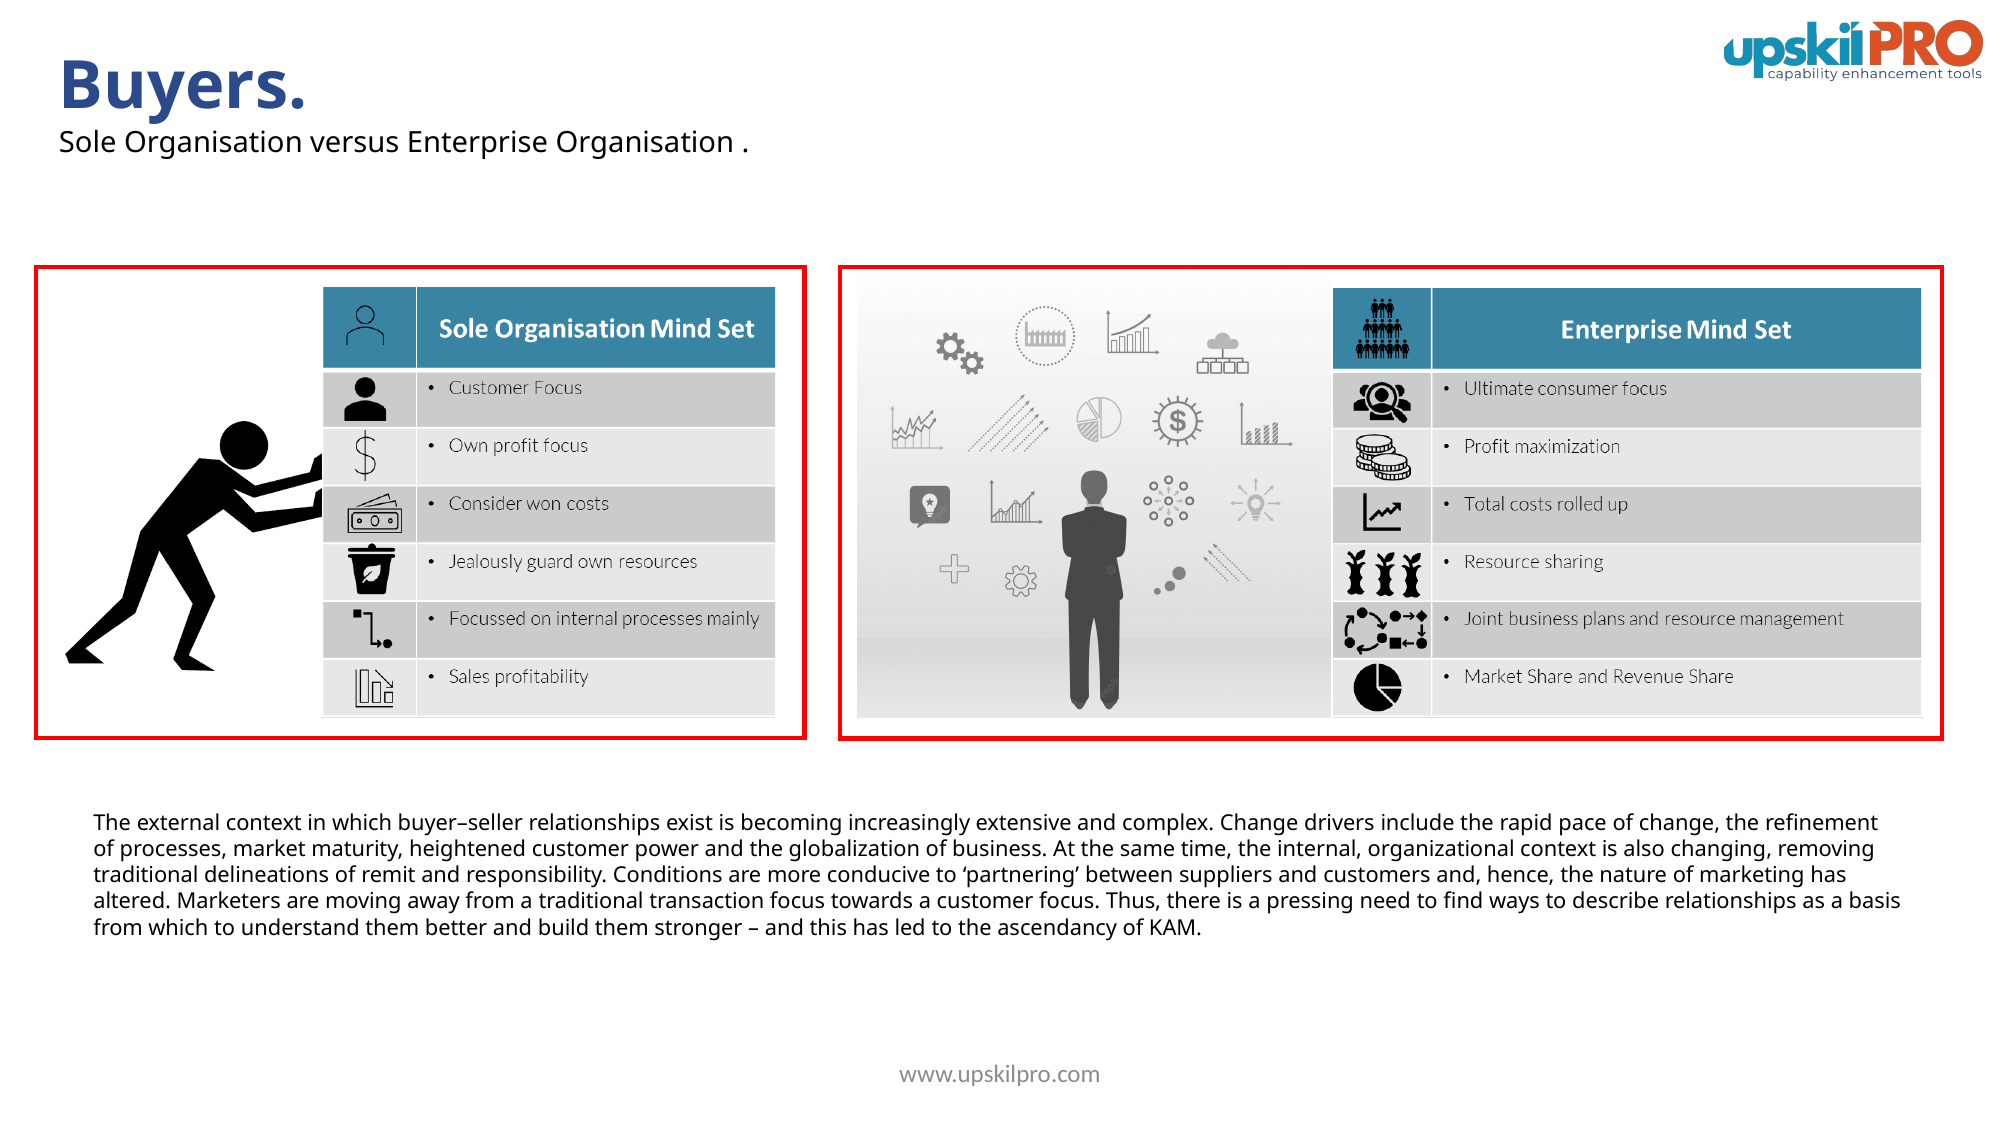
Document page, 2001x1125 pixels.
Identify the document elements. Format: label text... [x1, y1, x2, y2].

text_box [839, 266, 1943, 739]
text_box Buyers. Sole Organisation versus Enterprise Organisation . [44, 34, 1097, 167]
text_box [64, 284, 776, 718]
text_box [35, 266, 806, 739]
picture [1724, 20, 1983, 81]
text_box The external context in which buyer–seller relationships exist is becoming increasingly extensive and complex. Change drivers include the rapid pace of change, the refinement of processes, market maturity, heightened customer power and the globalization of business. At the same time, the internal, organizational context is also changing, removing traditional delineations of remit and responsibility. Conditions are more conducive to ‘partnering’ between suppliers and customers and, hence, the nature of marketing has altered. Marketers are moving away from a traditional transaction focus towards a customer focus. Thus, there is a pressing need to find ways to describe relationships as a basis from which to understand them better and build them stronger – and this has led to the ascendancy of KAM. [78, 800, 1922, 947]
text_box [857, 268, 1925, 718]
footer www.upskilpro.com [662, 1042, 1338, 1103]
